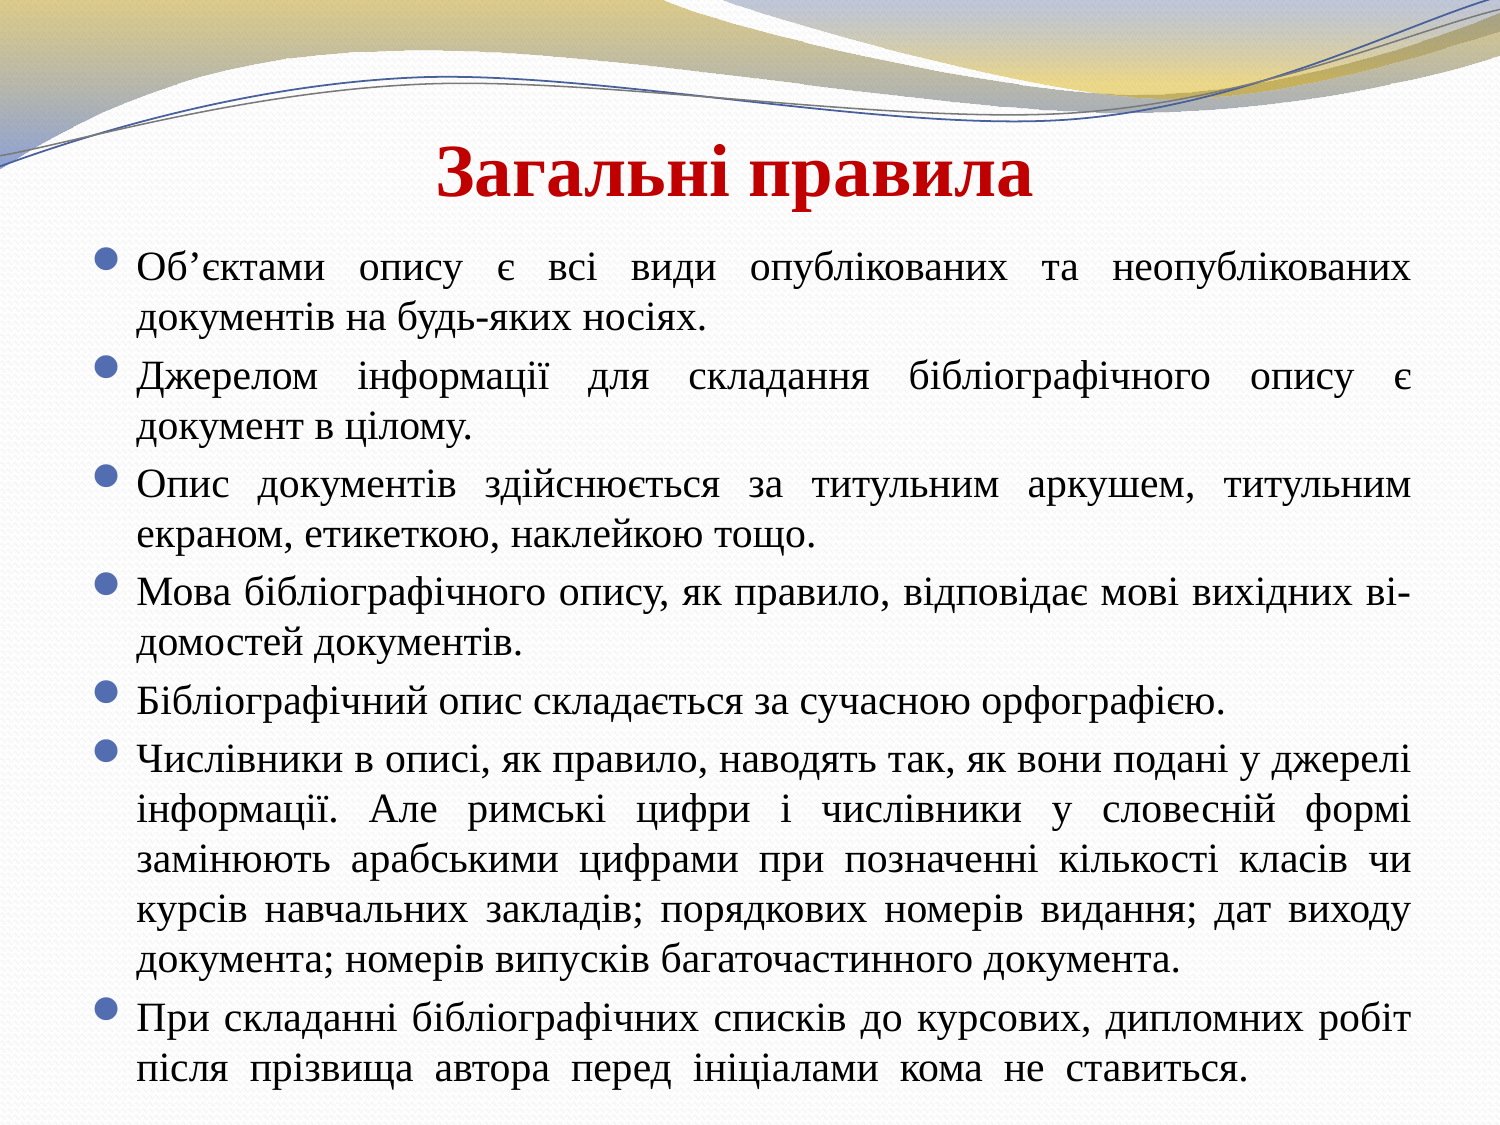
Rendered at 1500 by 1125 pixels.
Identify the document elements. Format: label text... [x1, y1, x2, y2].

text_box Загальні правила [114, 113, 1355, 264]
list Об’єктами опису є всі види опублікованих та неопублікованих документів на будь-яких носіях. Джерелом інформації для складання бібліографічного опису є документ в цілому. Опис документів здійснюється за титульним аркушем, титульним екраном, етикеткою, наклейкою тощо. Мова бібліографічного опису, як правило, відповідає мові вихідних ві- домостей документів. Бібліографічний опис складається за сучасною орфографією. Числівники в описі, як правило, наводять так, як вони подані у джерелі інформації. Але римські цифри і числівники у словесній формі замінюють арабськими цифрами при позначенні кількості класів чи курсів навчальних закладів; порядкових номерів видання; дат виходу документа; номерів випусків багаточастинного документа. При складанні бібліографічних списків до курсових, дипломних робіт після прізвища автора перед ініціалами кома не ставиться. [76, 231, 1427, 1083]
